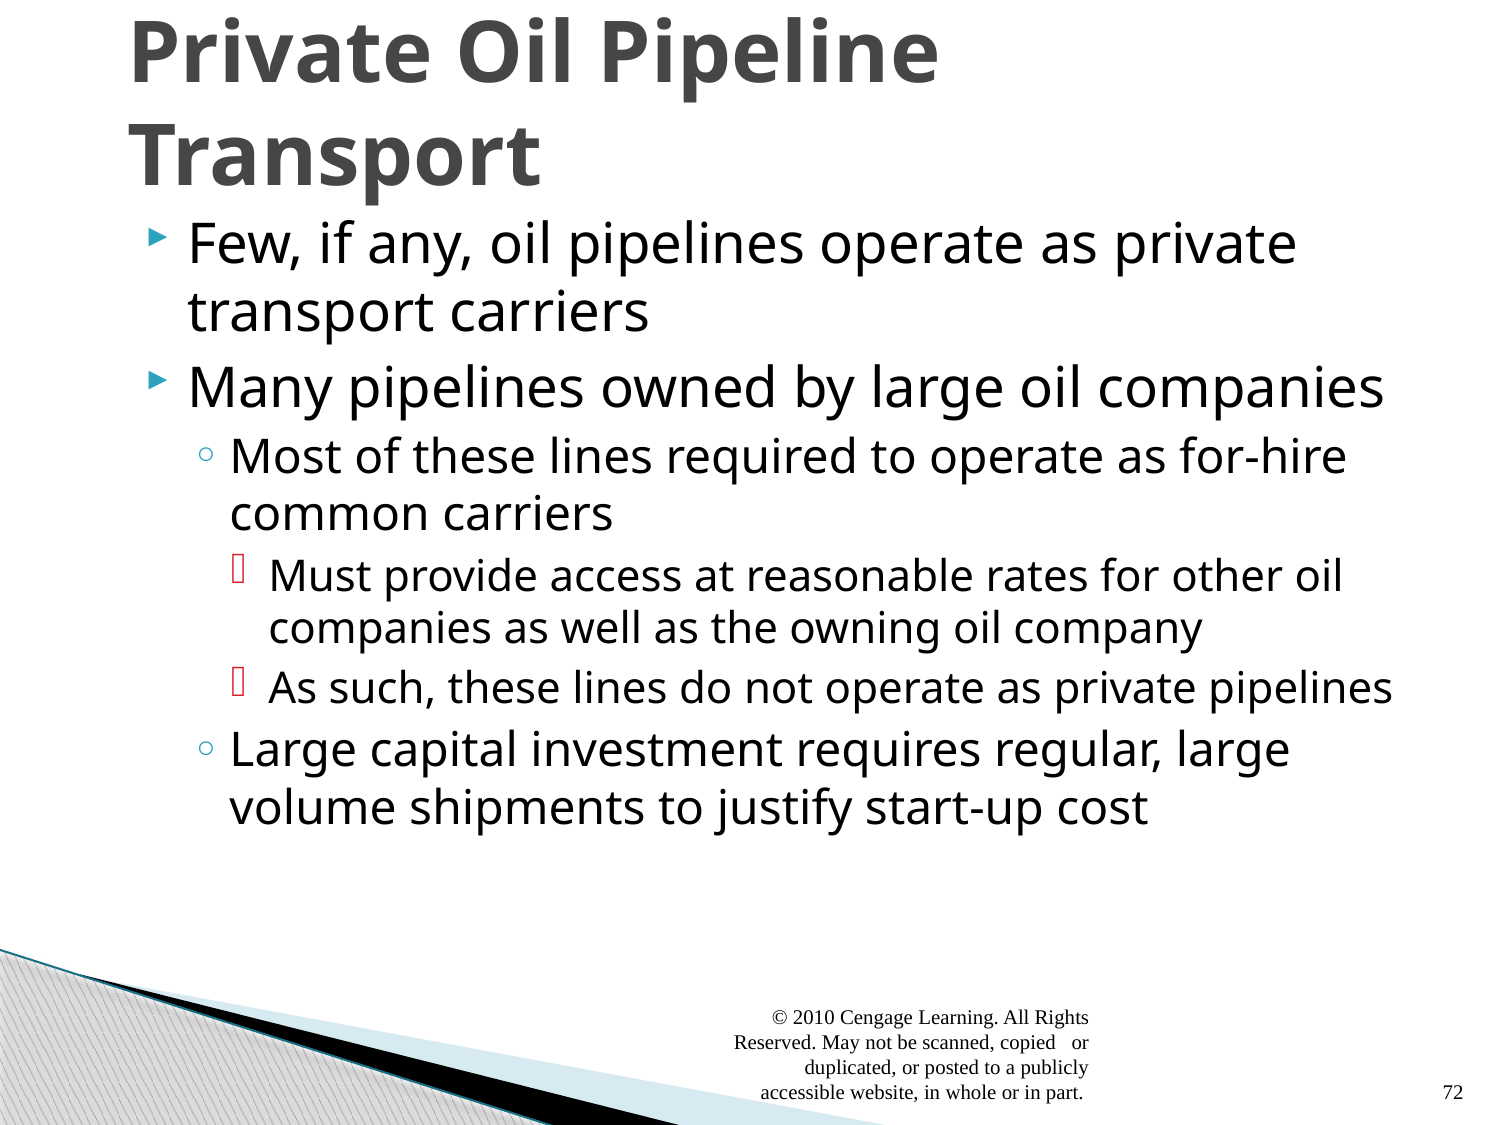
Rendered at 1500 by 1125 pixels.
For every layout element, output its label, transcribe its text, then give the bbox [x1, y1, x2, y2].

slide_number 72 [1418, 1051, 1479, 1112]
list Few, if any, oil pipelines operate as private transport carriers Many pipelines owned by large oil companies Most of these lines required to operate as for-hire common carriers Must provide access at reasonable rates for other oil companies as well as the owning oil company As such, these lines do not operate as private pipelines Large capital investment requires regular, large volume shipments to justify start-up cost [112, 199, 1438, 1001]
footer © 2010 Cengage Learning. All Rights Reserved. May not be scanned, copied or duplicated, or posted to a publicly accessible website, in whole or in part. [718, 1051, 1105, 1112]
title Private Oil Pipeline Transport [112, 37, 1388, 163]
